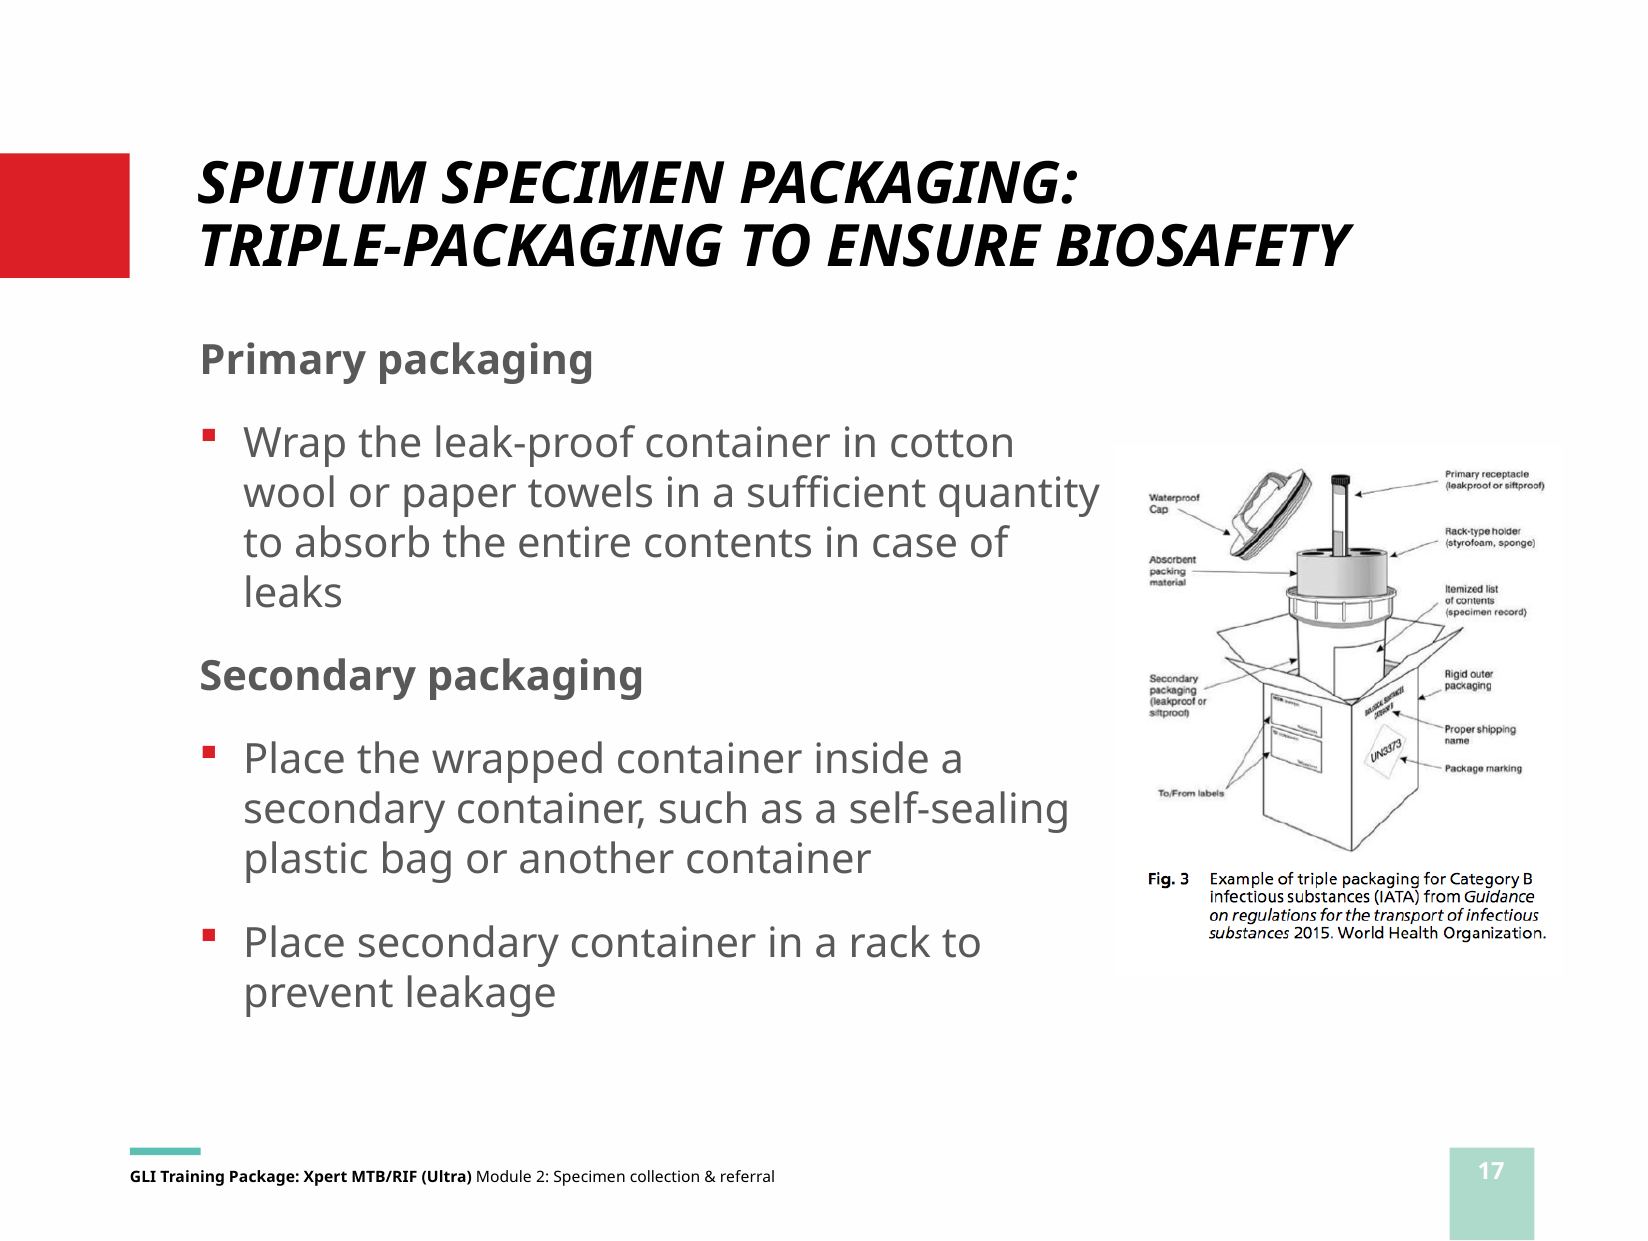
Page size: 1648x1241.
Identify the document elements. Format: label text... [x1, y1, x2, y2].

list Primary packaging Wrap the leak-proof container in cotton wool or paper towels in a sufficient quantity to absorb the entire contents in case of leaks Secondary packaging Place the wrapped container inside a secondary container, such as a self-sealing plastic bag or another container Place secondary container in a rack to prevent leakage [199, 332, 1112, 1089]
picture [1114, 445, 1563, 976]
title SPUTUM SPECIMEN PACKAGING: TRIPLE-PACKAGING TO ENSURE BIOSAFETY [197, 153, 1524, 278]
